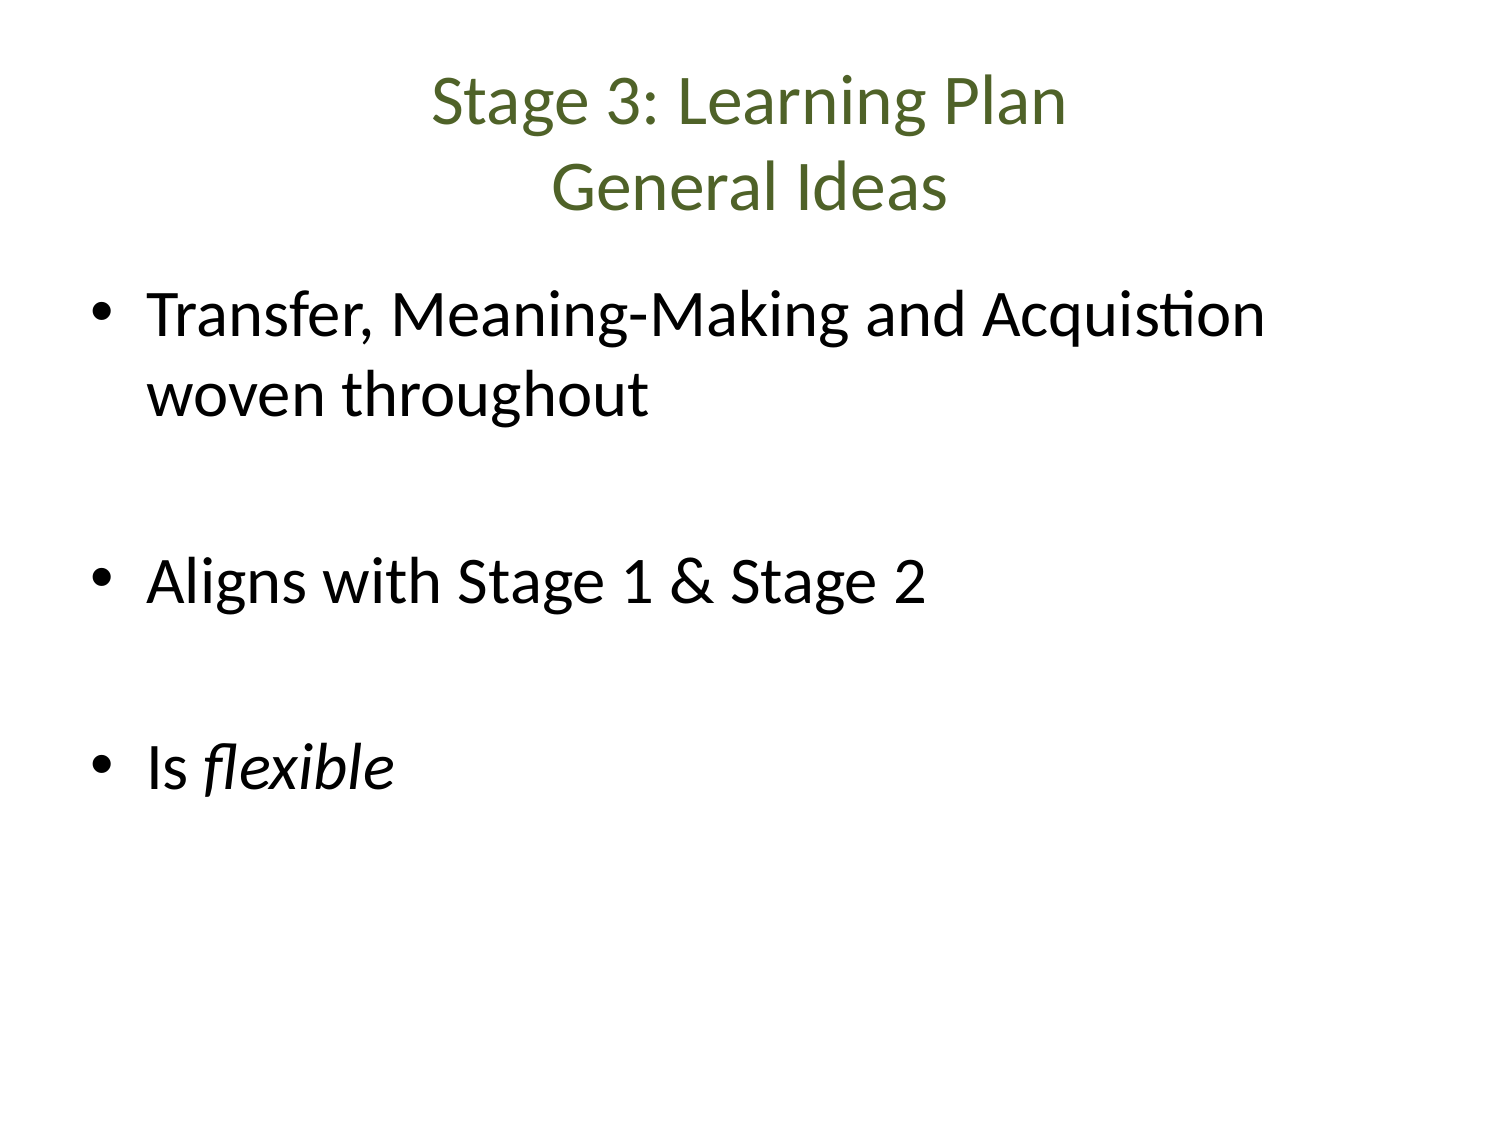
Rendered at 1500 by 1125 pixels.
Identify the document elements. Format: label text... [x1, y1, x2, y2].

list Transfer, Meaning-Making and Acquistion woven throughout Aligns with Stage 1 & Stage 2 Is flexible [75, 262, 1425, 1005]
title Stage 3: Learning Plan General Ideas [75, 45, 1425, 233]
